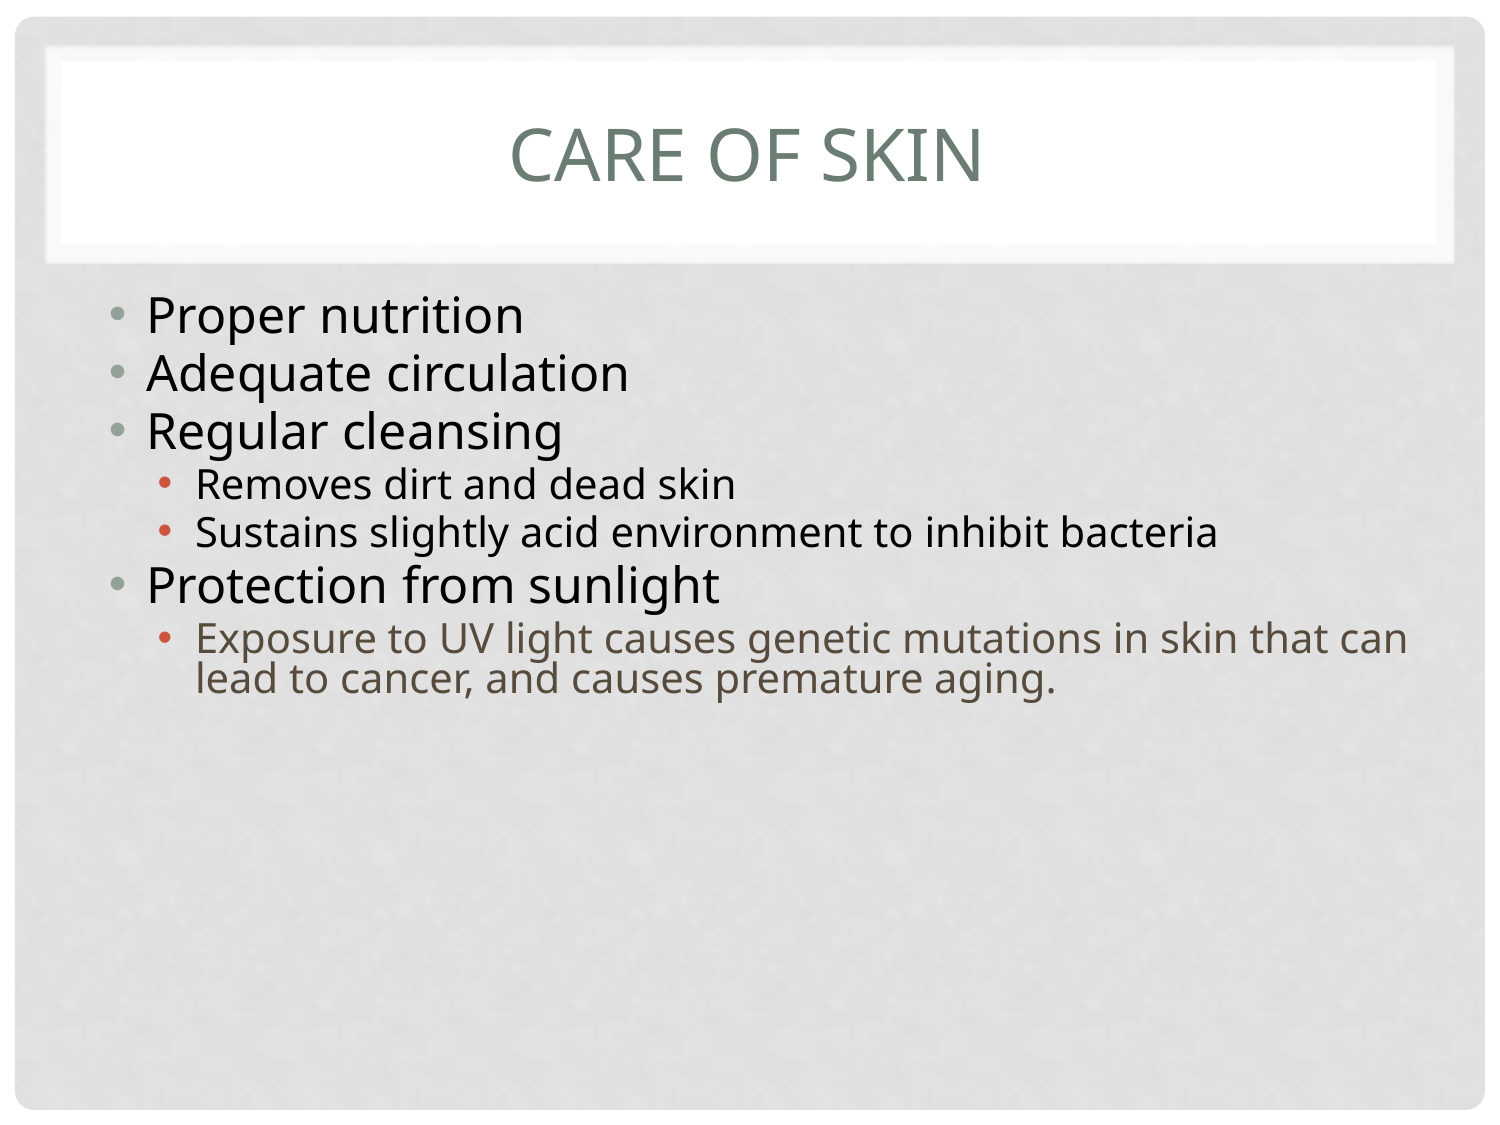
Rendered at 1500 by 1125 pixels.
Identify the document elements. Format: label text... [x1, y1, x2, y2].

title Care of skin [69, 66, 1425, 238]
list Proper nutrition Adequate circulation Regular cleansing Removes dirt and dead skin Sustains slightly acid environment to inhibit bacteria Protection from sunlight Exposure to UV light causes genetic mutations in skin that can lead to cancer, and causes premature aging. [75, 287, 1425, 1005]
